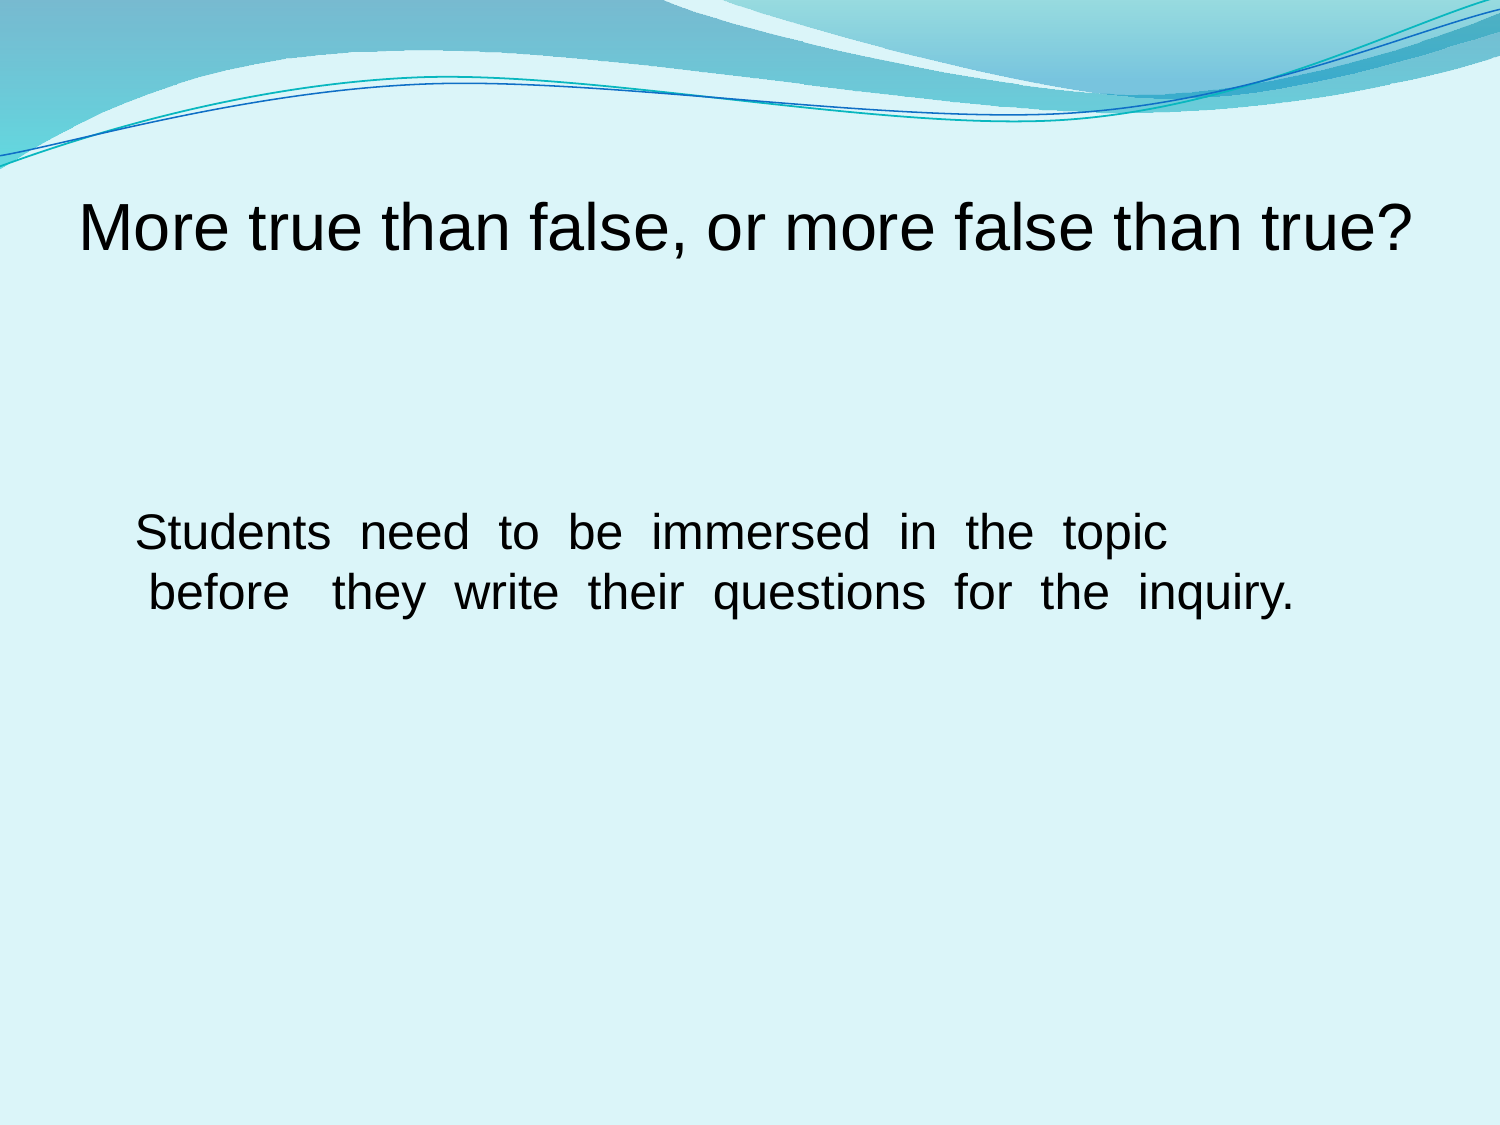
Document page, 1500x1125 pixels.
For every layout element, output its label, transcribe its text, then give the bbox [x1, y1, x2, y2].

text_box More true than false, or more false than true? [63, 176, 1430, 272]
text_box Students need to be immersed in the topic before they write their questions for the inquiry. [119, 492, 1339, 628]
